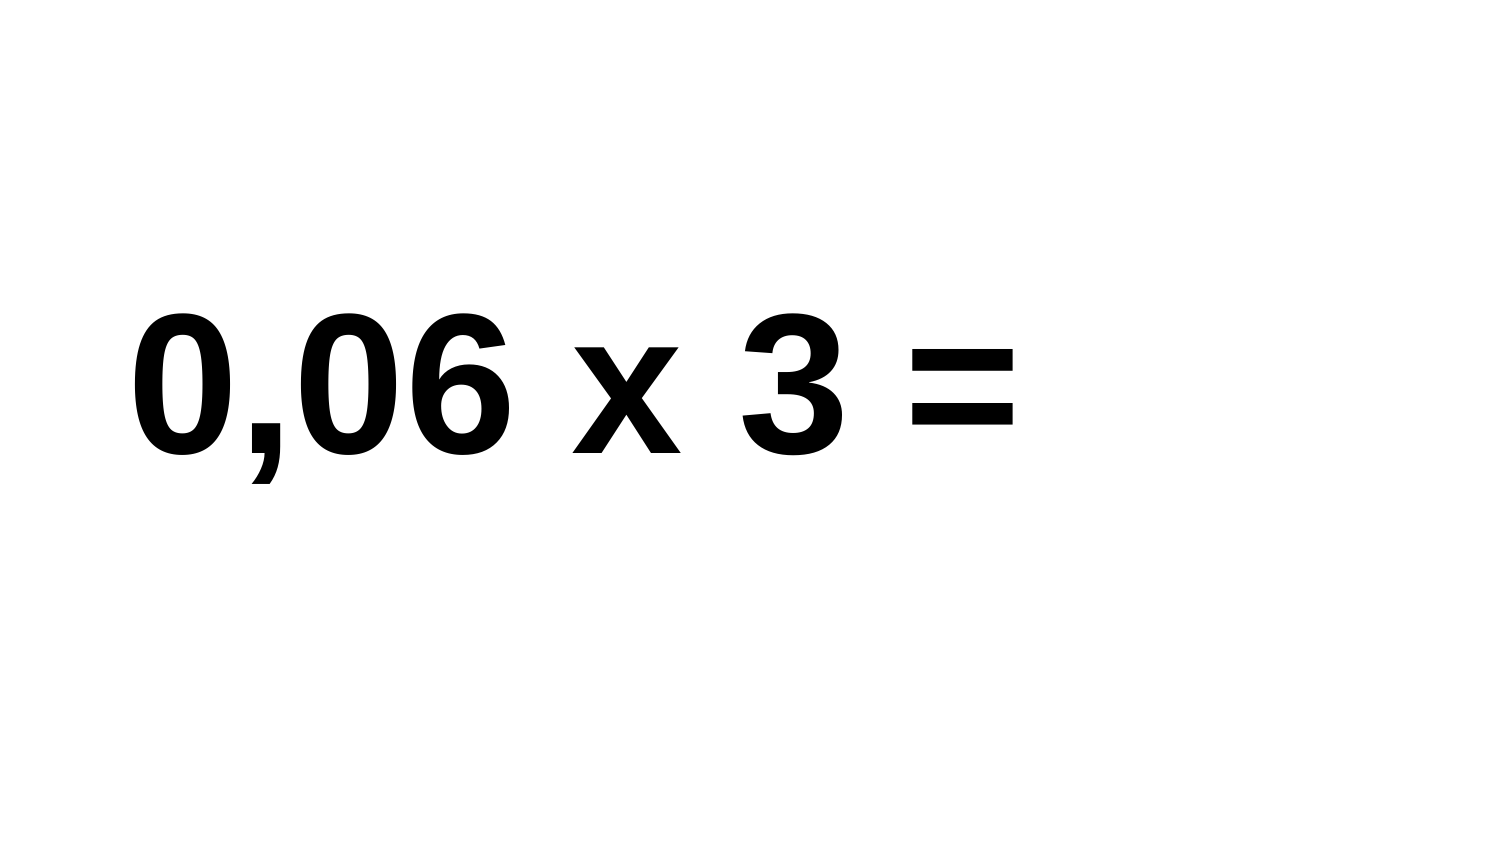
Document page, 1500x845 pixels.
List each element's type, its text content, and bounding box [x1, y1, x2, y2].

text_box 0,06 x 3 = [112, 317, 1388, 509]
